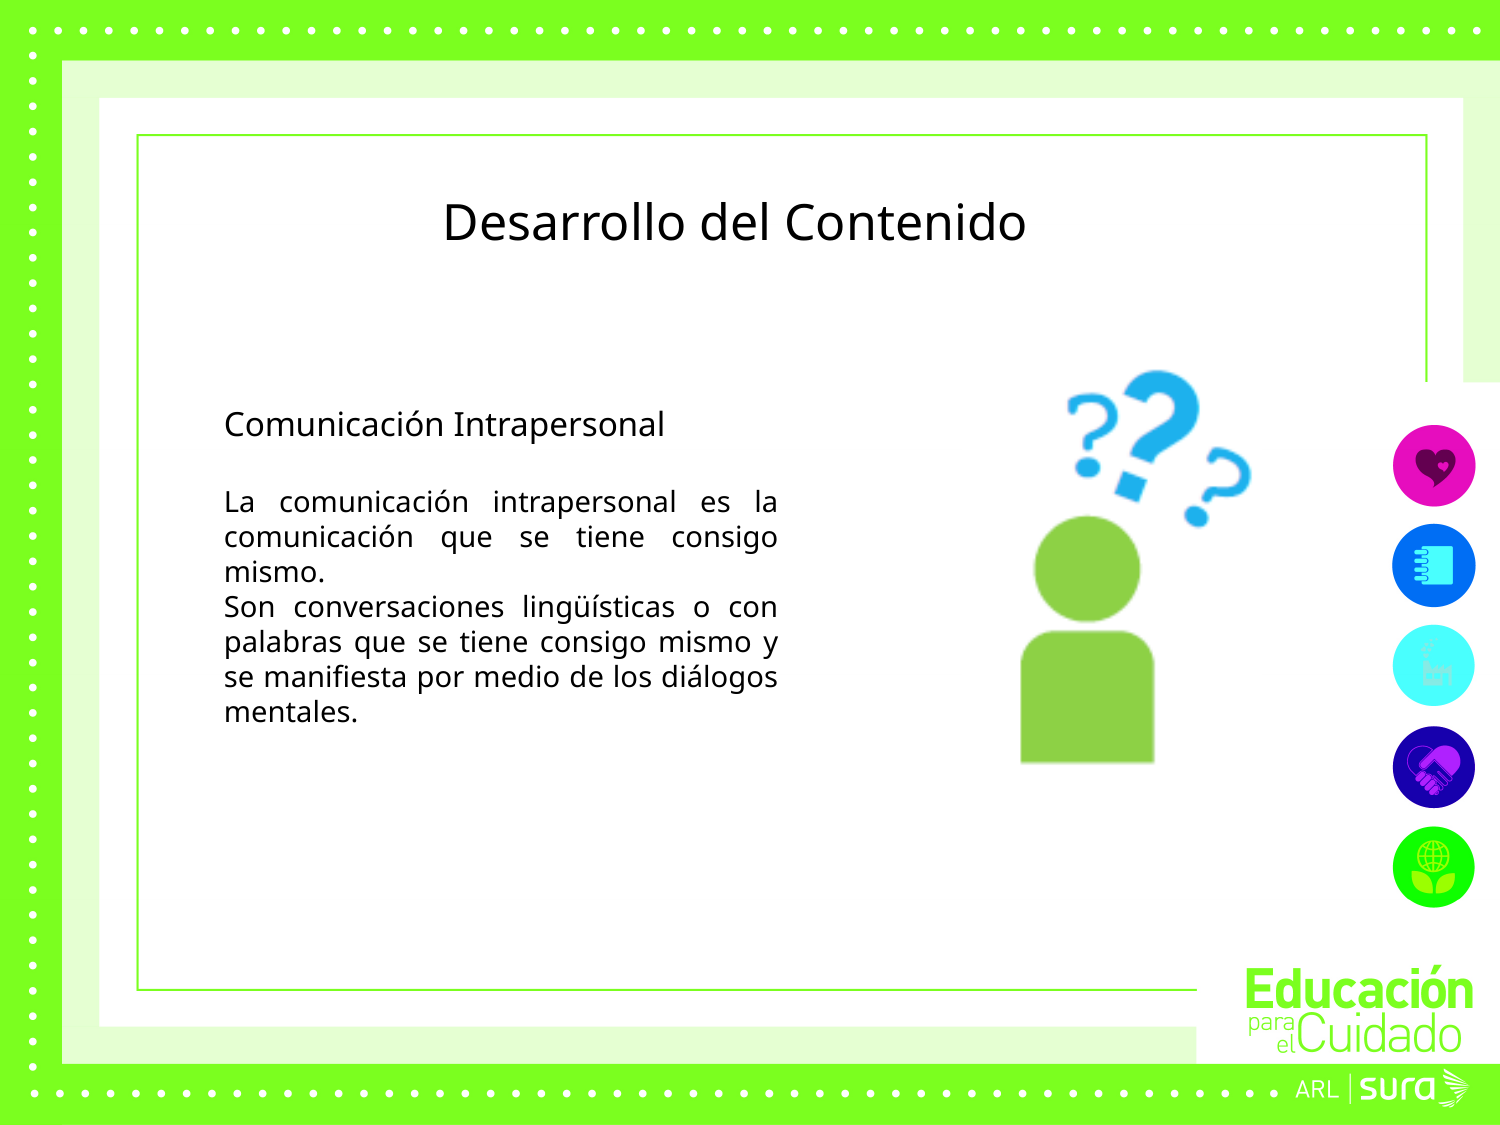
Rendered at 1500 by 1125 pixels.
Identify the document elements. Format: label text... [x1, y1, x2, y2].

text_box Comunicación Intrapersonal La comunicación intrapersonal es la comunicación que se tiene consigo mismo. Son conversaciones lingüísticas o con palabras que se tiene consigo mismo y se manifiesta por medio de los diálogos mentales. [209, 395, 794, 736]
picture [0, 0, 1500, 1125]
text_box Desarrollo del Contenido [427, 182, 1057, 258]
